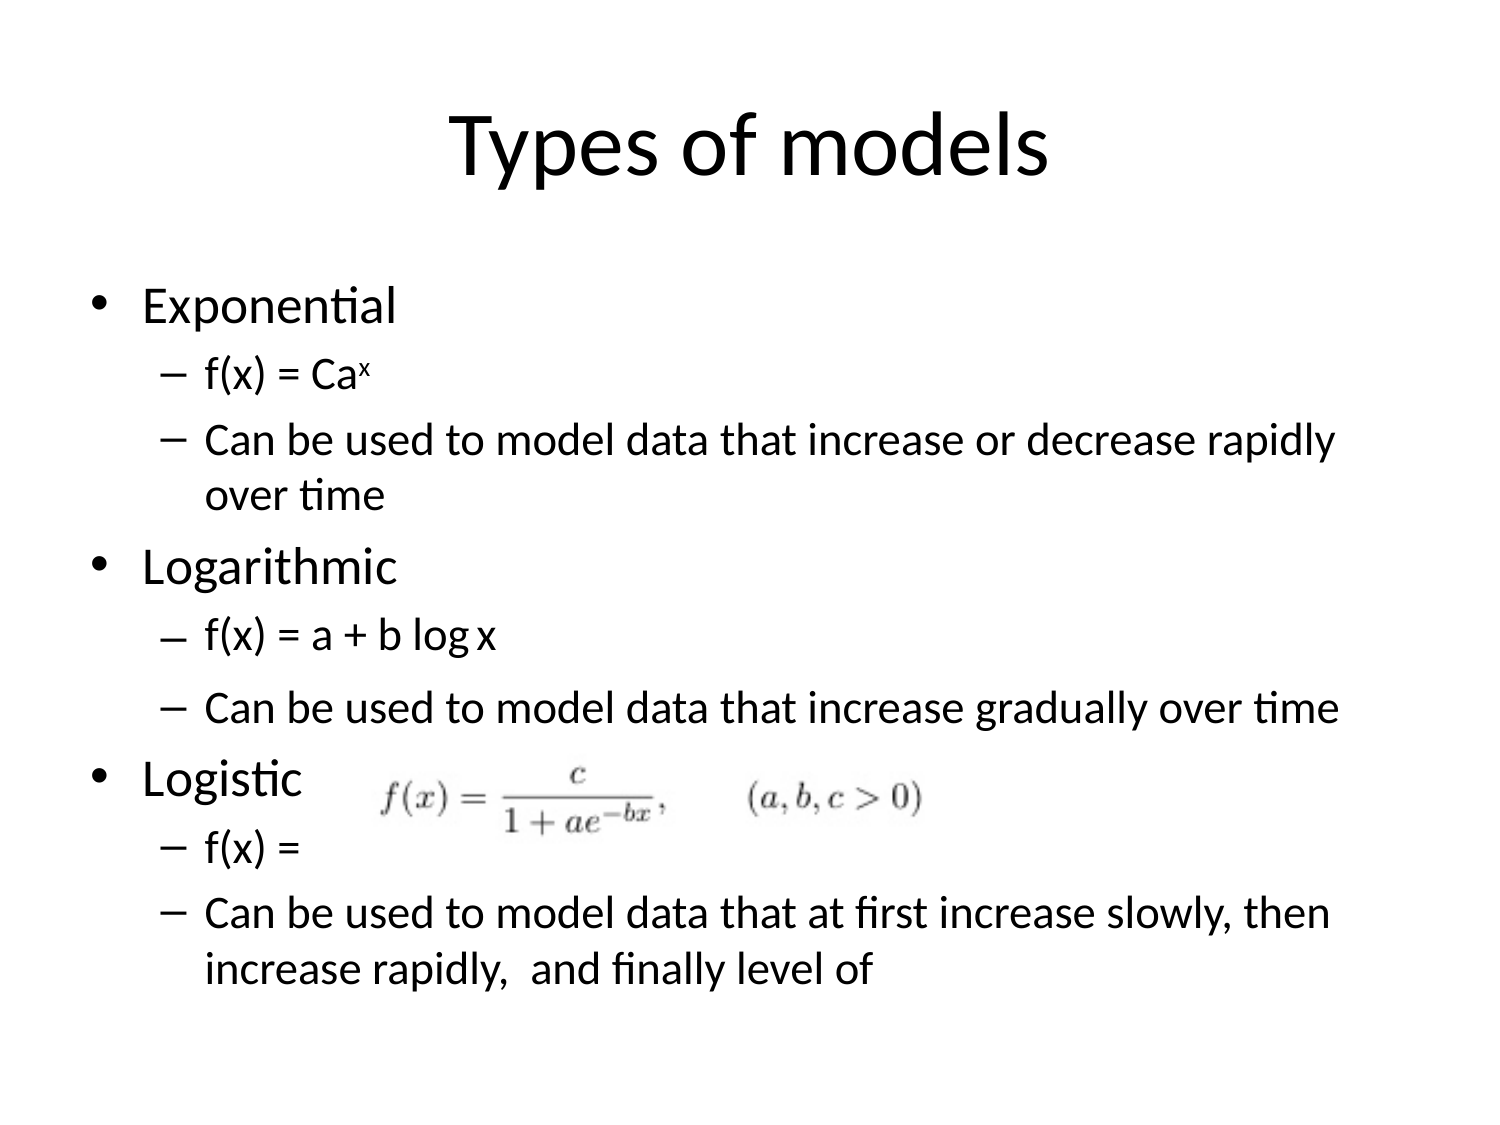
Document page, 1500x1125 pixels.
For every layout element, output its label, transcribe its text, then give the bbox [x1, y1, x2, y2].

picture [337, 737, 960, 865]
list Exponential f(x) = Cax Can be used to model data that increase or decrease rapidly over time Logarithmic f(x) = a + b log x Can be used to model data that increase gradually over time Logistic f(x) = Can be used to model data that at first increase slowly, then increase rapidly, and finally level of [75, 262, 1425, 1005]
title Types of models [75, 45, 1425, 233]
